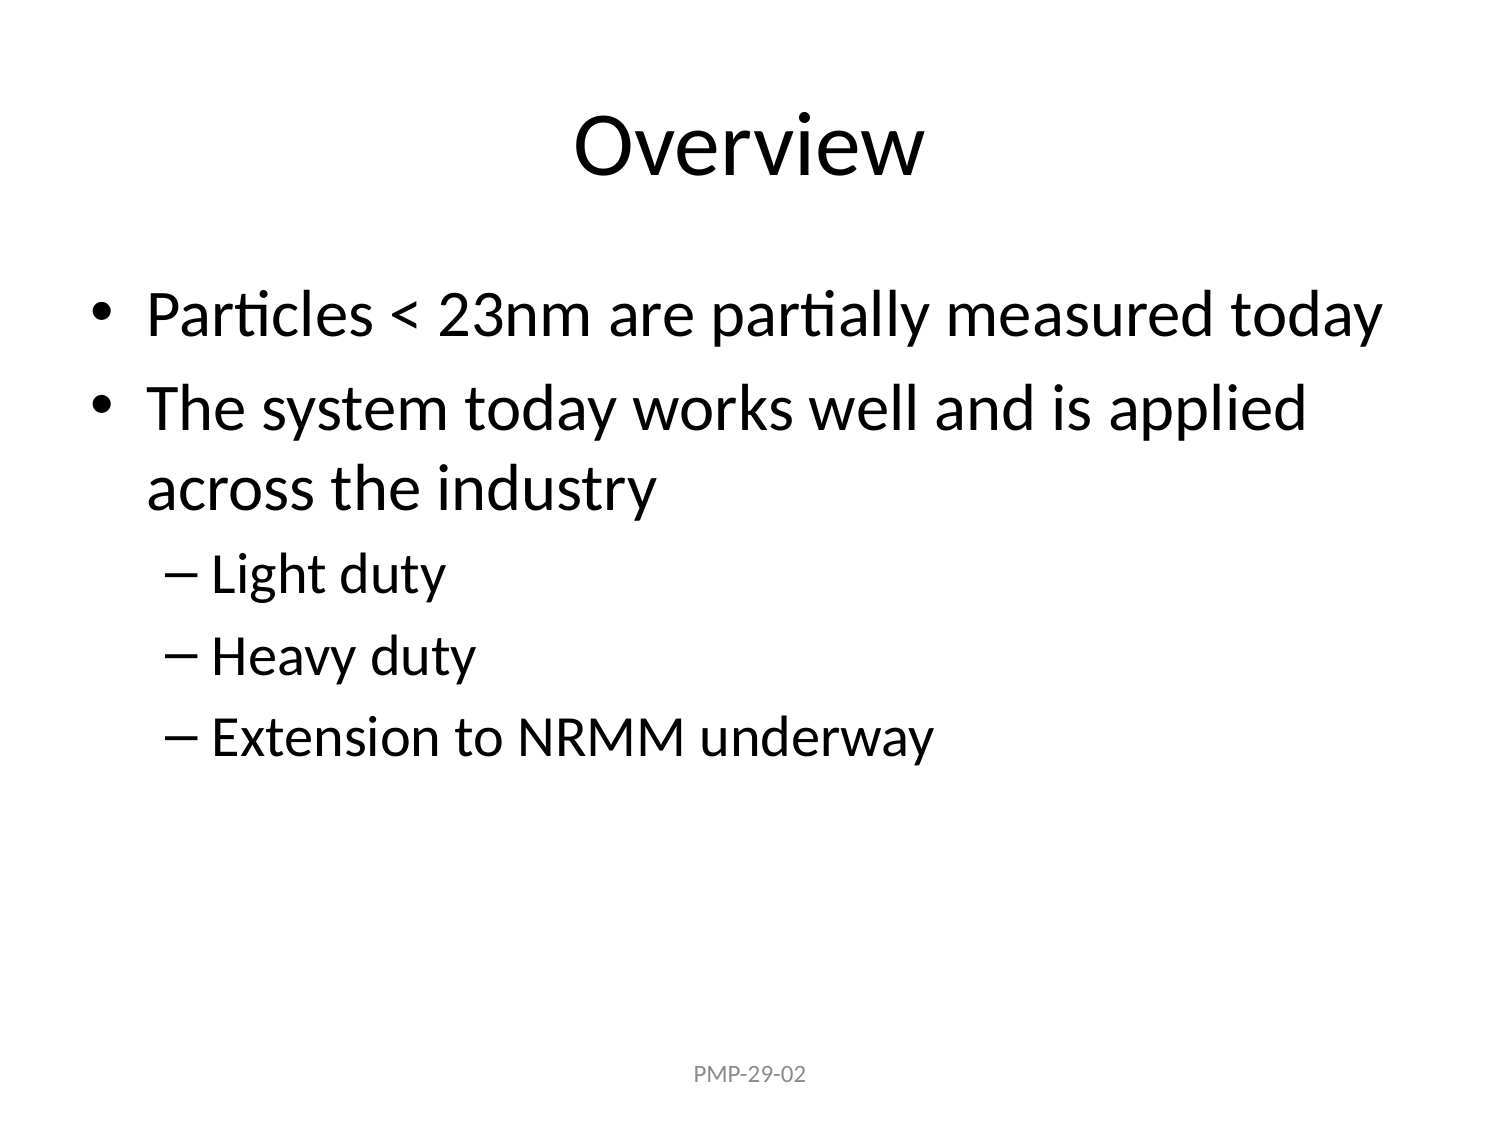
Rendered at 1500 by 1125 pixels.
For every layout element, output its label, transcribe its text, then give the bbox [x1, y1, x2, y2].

footer PMP-29-02 [512, 1042, 988, 1103]
list Particles < 23nm are partially measured today The system today works well and is applied across the industry Light duty Heavy duty Extension to NRMM underway [75, 262, 1425, 1005]
title Overview [75, 45, 1425, 233]
